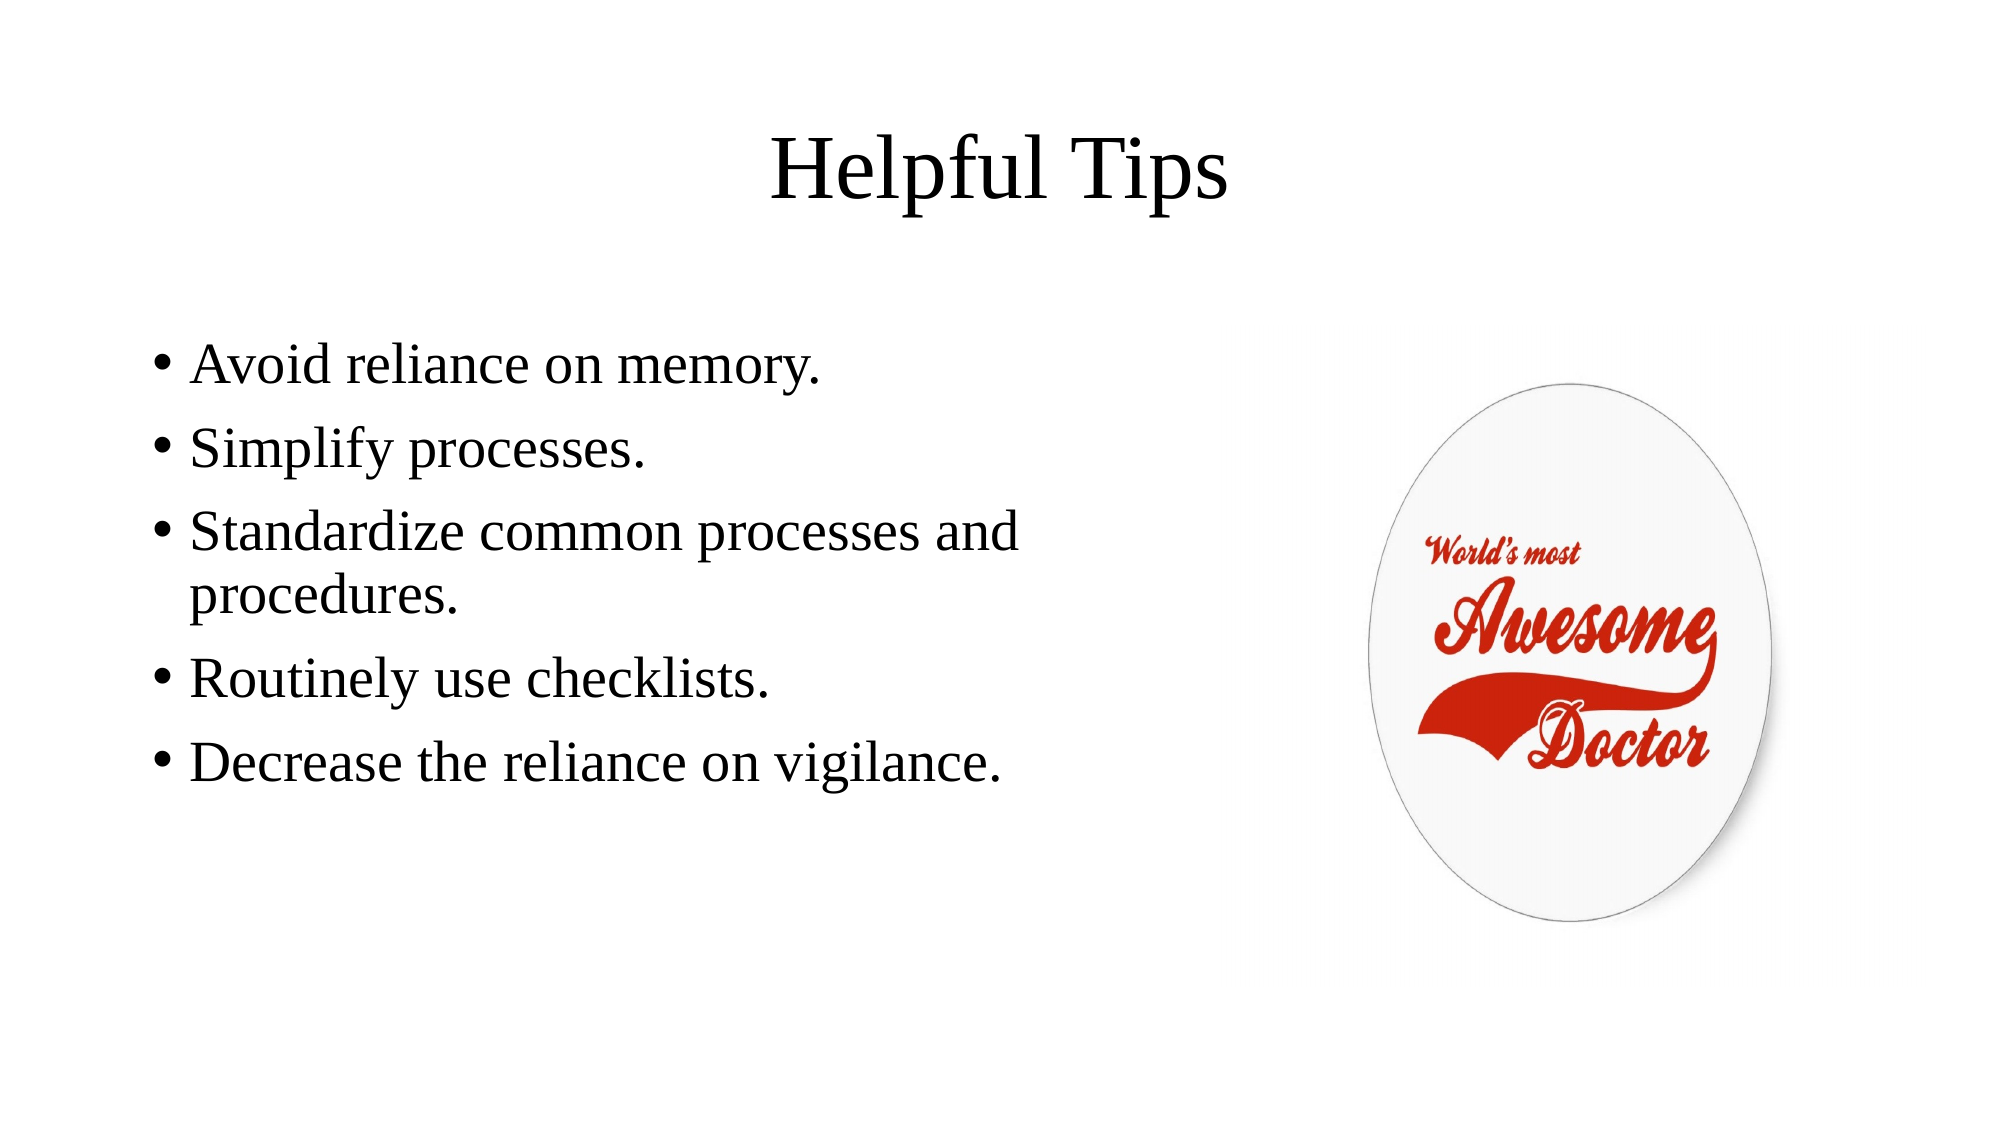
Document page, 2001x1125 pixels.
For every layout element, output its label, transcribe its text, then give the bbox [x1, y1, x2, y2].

title Helpful Tips [137, 59, 1863, 278]
list Avoid reliance on memory. Simplify processes. Standardize common processes and procedures. Routinely use checklists. Decrease the reliance on vigilance. [137, 325, 1170, 1014]
picture [1217, 325, 1926, 987]
